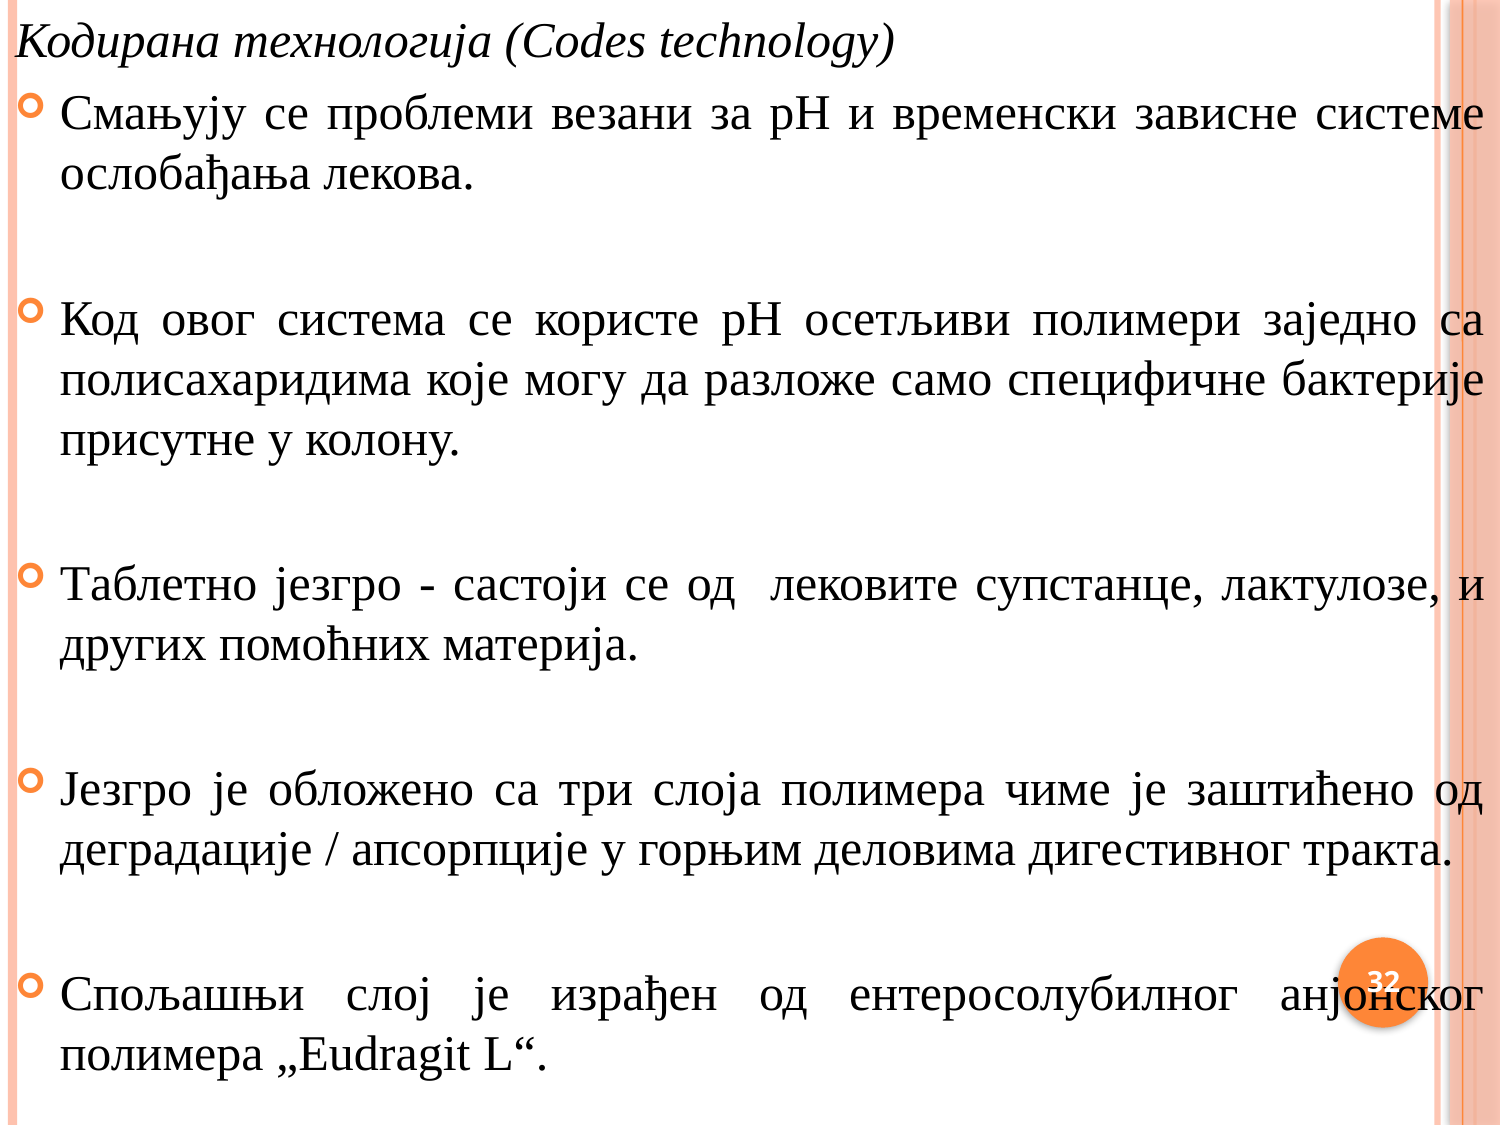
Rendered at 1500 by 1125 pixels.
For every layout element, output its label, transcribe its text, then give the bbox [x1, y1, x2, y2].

slide_number 32 [1333, 940, 1434, 1026]
list Кодирана технологија (Codes technology) Смањују се проблеми везани за pH и временски зависне системе ослобађања лекова. Код овог система се користе pH осетљиви полимери заједно са полисахаридима које могу да разложе само специфичне бактерије присутне у колону. Таблетно језгро - састоји се од лековите супстанце, лактулозе, и других помоћних материја. Језгро је обложено са три слоја полимера чиме је заштићено од деградације / апсорпције у горњим деловима дигестивног тракта. Спољашњи слој је израђен од ентеросолубилног анјонског полимера „Eudragit L“. [0, 0, 1500, 1125]
